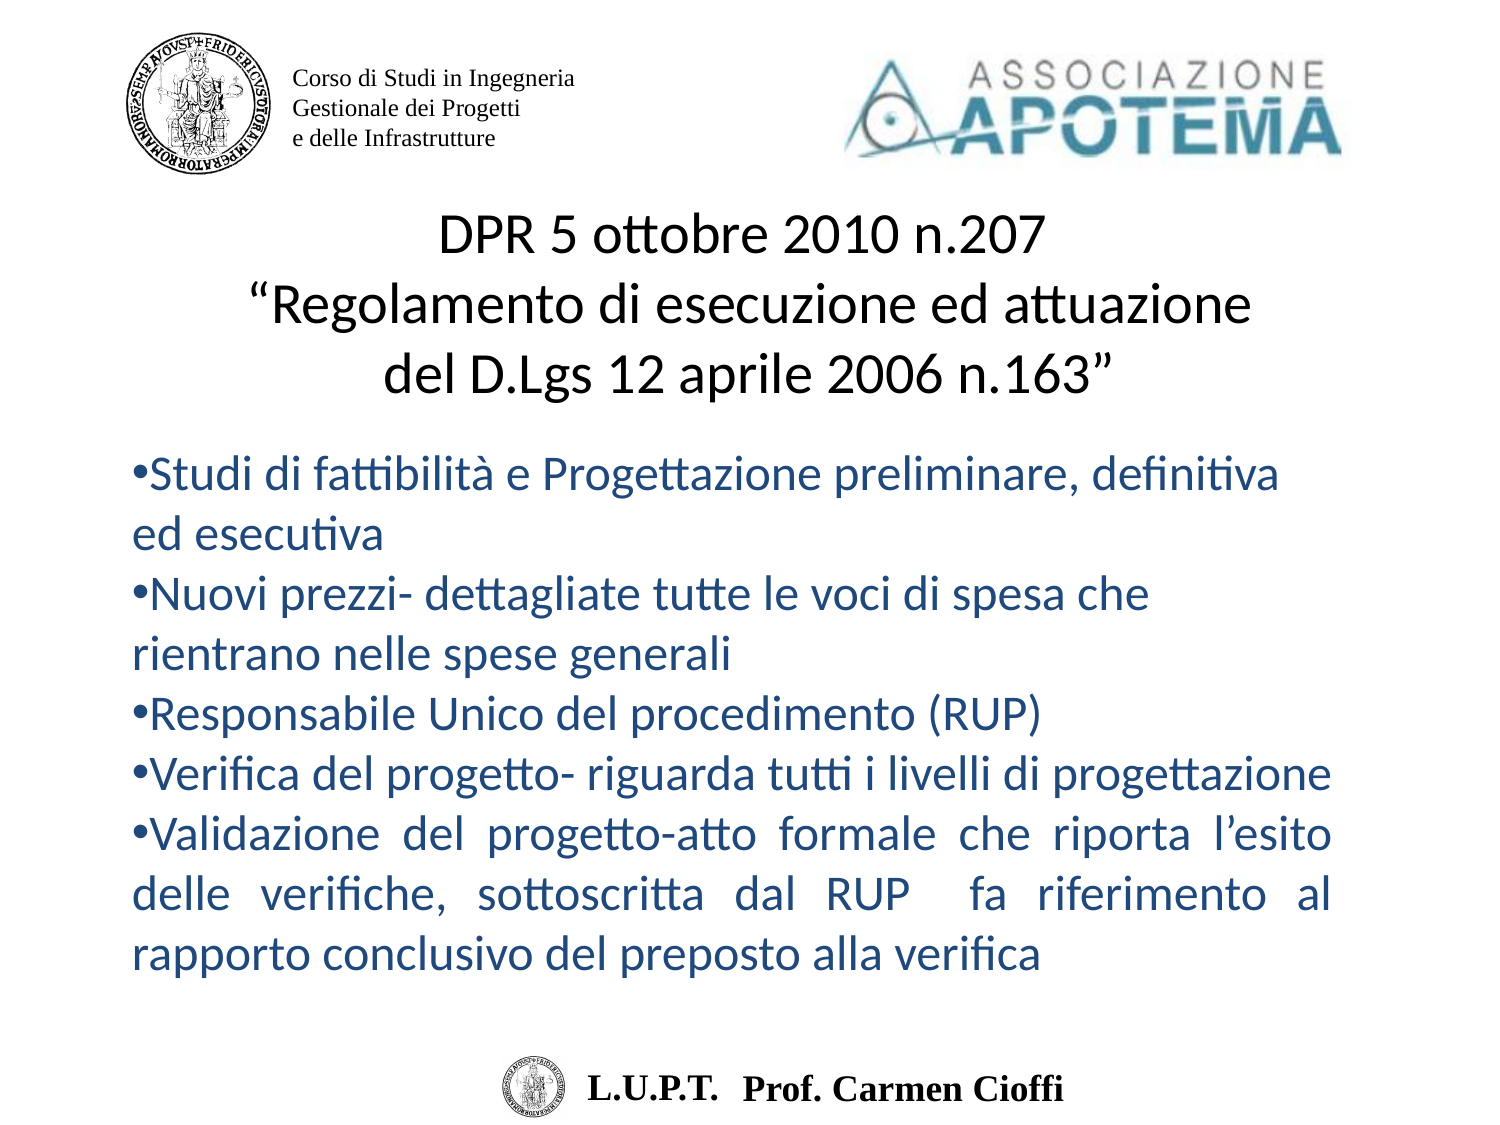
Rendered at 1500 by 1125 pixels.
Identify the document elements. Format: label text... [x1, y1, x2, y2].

picture [844, 30, 1353, 175]
text_box Studi di fattibilità e Progettazione preliminare, definitiva ed esecutiva Nuovi prezzi- dettagliate tutte le voci di spesa che rientrano nelle spese generali Responsabile Unico del procedimento (RUP) Verifica del progetto- riguarda tutti i livelli di progettazione Validazione del progetto-atto formale che riporta l’esito delle verifiche, sottoscritta dal RUP fa riferimento al rapporto conclusivo del preposto alla verifica [117, 433, 1348, 989]
text_box DPR 5 ottobre 2010 n.207 “Regolamento di esecuzione ed attuazione del D.Lgs 12 aprile 2006 n.163” [210, 187, 1289, 413]
text_box Corso di Studi in Ingegneria Gestionale dei Progetti e delle Infrastrutture [277, 54, 597, 160]
picture [123, 30, 273, 176]
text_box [501, 1055, 751, 1118]
subtitle Prof. Carmen Cioffi [752, 1056, 1105, 1116]
